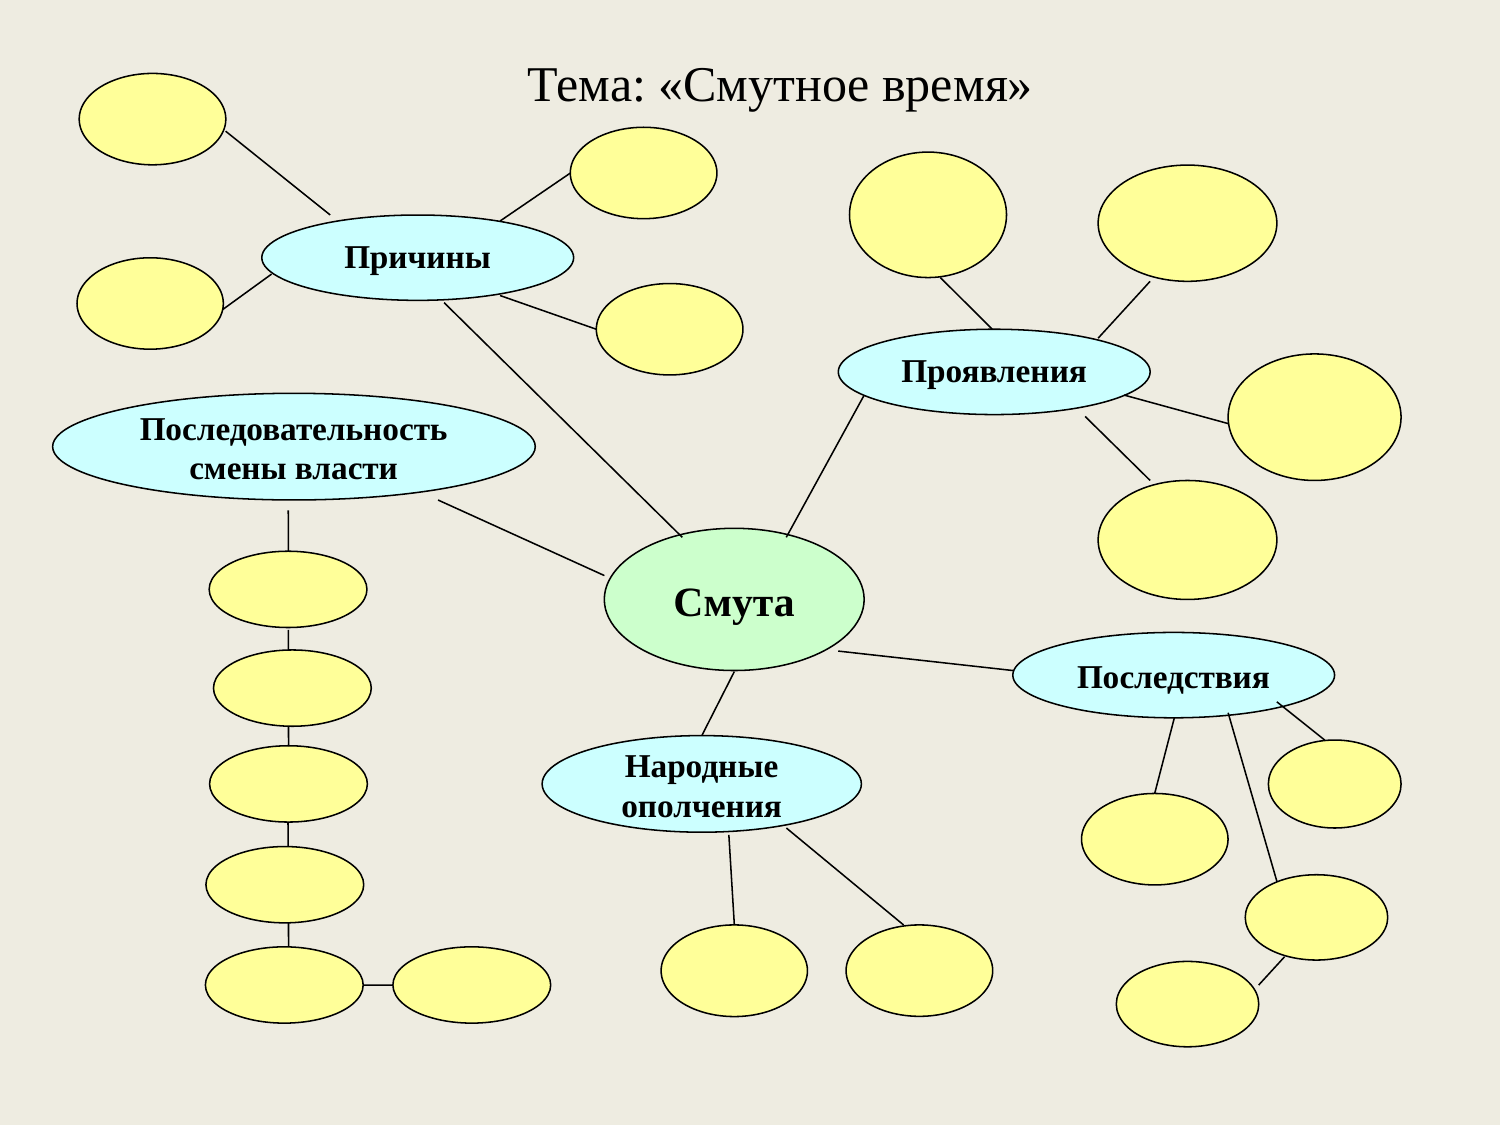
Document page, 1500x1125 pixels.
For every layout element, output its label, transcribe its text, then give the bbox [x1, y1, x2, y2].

text_box [395, 994, 549, 1024]
text_box [856, 994, 983, 1017]
text_box [671, 994, 798, 1017]
text_box [207, 994, 361, 1024]
title Тема: «Смутное время» [105, 32, 1456, 132]
text_box [79, 73, 226, 129]
text_box [1116, 994, 1259, 1047]
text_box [52, 131, 1402, 986]
